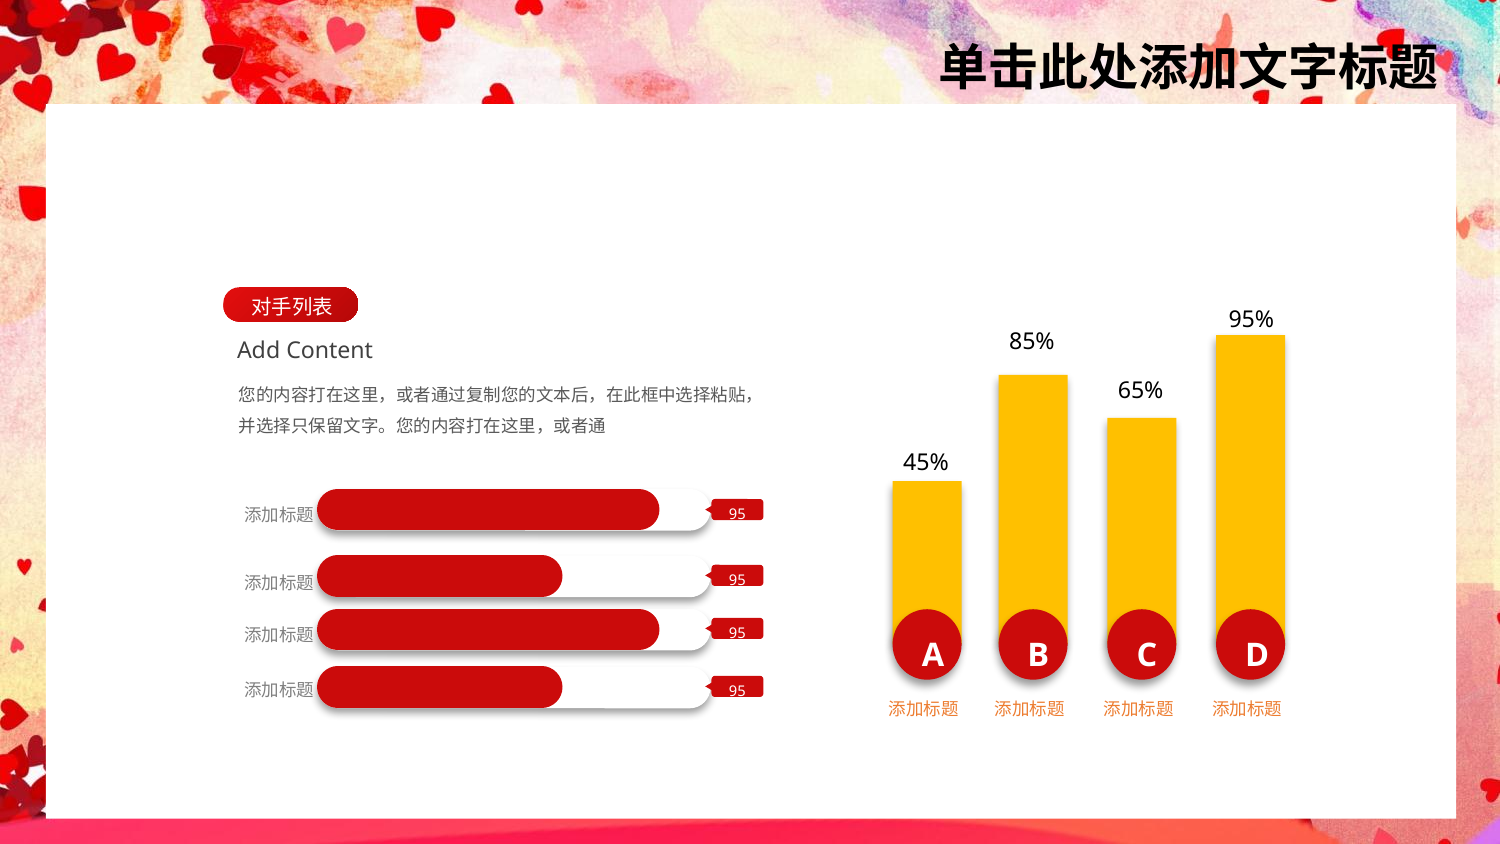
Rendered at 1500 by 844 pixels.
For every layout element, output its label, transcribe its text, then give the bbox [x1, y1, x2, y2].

text_box 95% [1223, 301, 1280, 334]
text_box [222, 287, 768, 445]
text_box [998, 374, 1069, 609]
text_box [892, 480, 963, 609]
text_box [1087, 609, 1190, 728]
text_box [872, 609, 975, 728]
text_box [1215, 334, 1286, 609]
text_box 65% [1112, 372, 1169, 406]
text_box [1106, 417, 1177, 609]
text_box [1196, 609, 1299, 728]
text_box 85% [1003, 323, 1060, 357]
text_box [978, 609, 1081, 728]
text_box 45% [897, 445, 954, 479]
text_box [228, 496, 764, 726]
picture [0, 0, 1500, 844]
